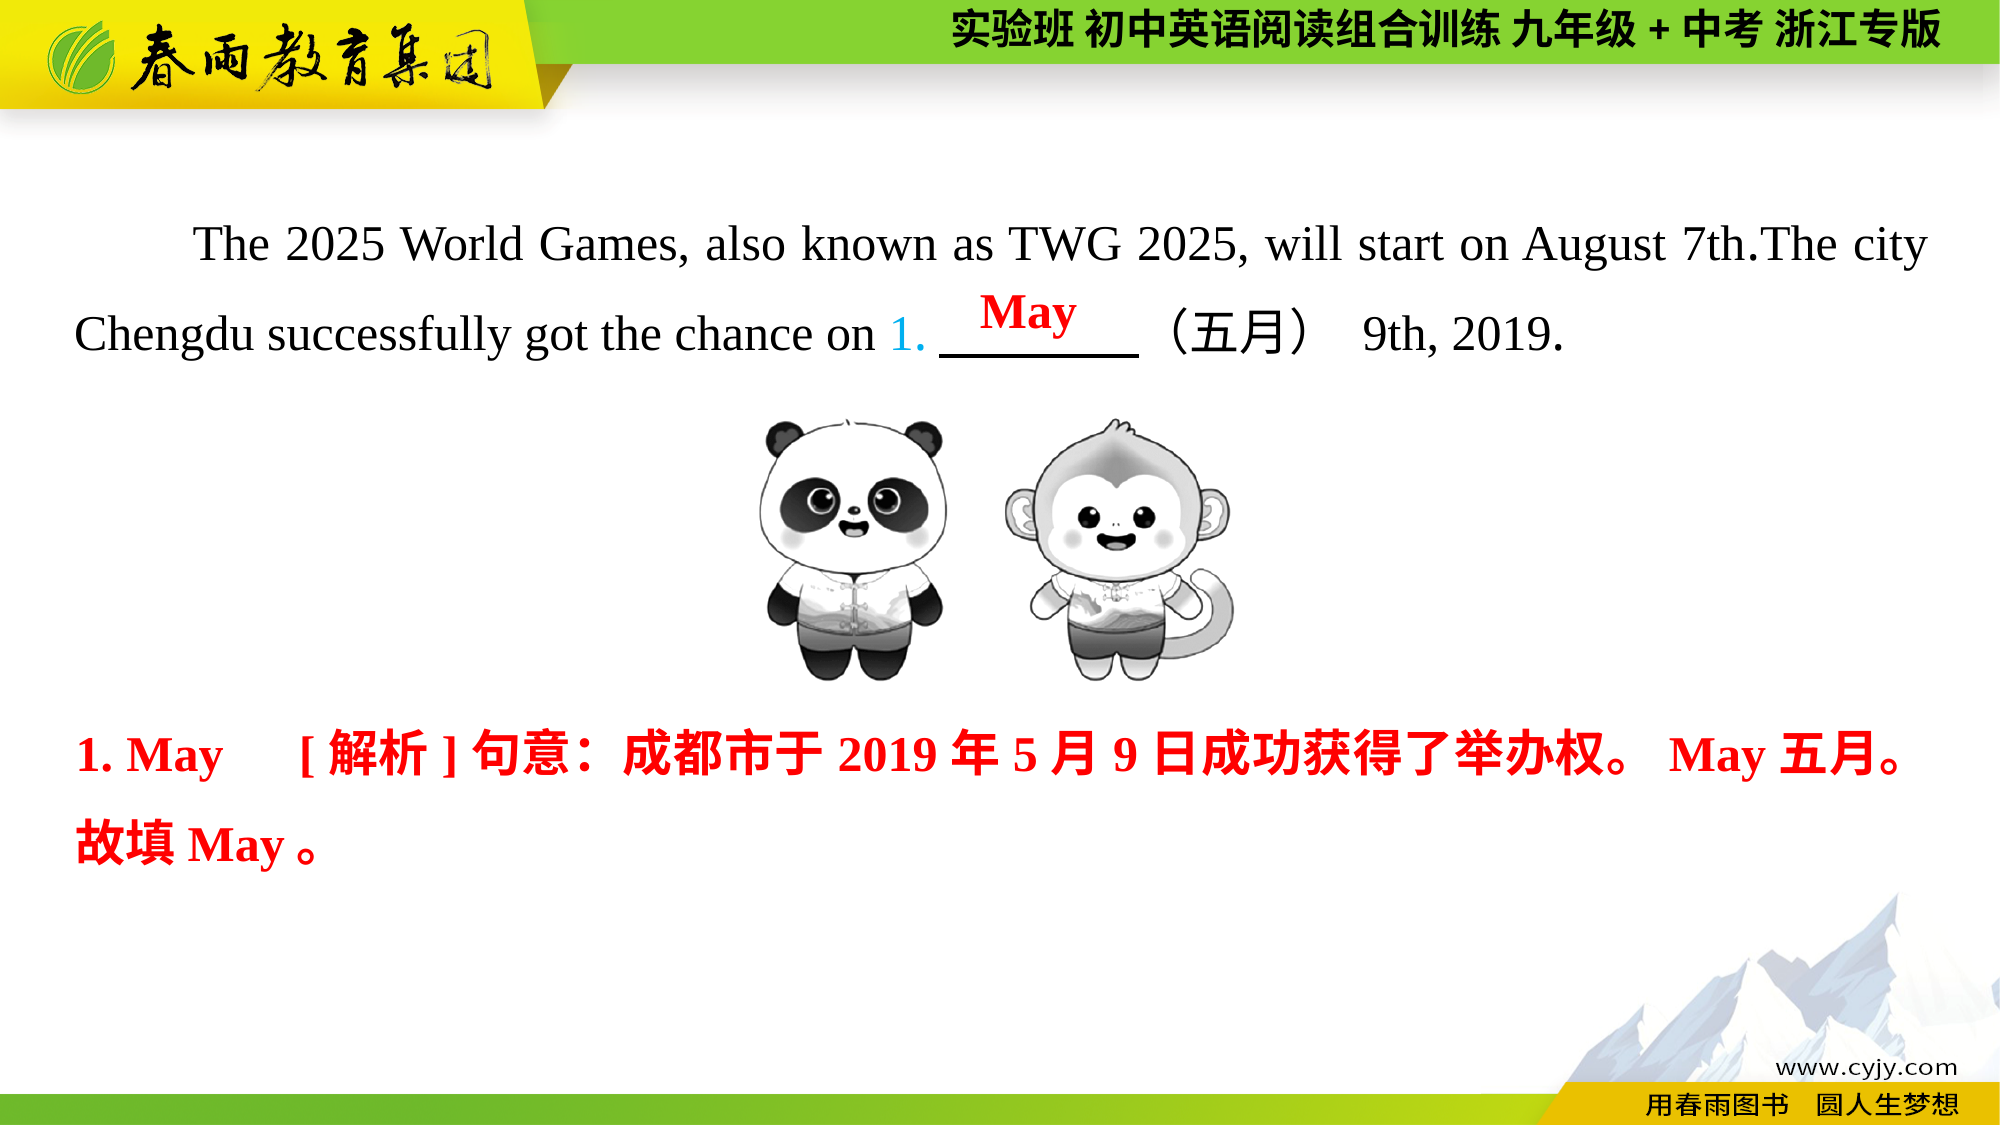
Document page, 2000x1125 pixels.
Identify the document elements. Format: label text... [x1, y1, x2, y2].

text_box 1. May [解析]句意：成都市于2019年5月9日成功获得了举办权。May五月。故填May。 [60, 684, 1945, 880]
list The 2025 World Games, also known as TWG 2025, will start on August 7th.The city Chengdu successfully got the chance on 1. （五月） 9th, 2019. [59, 173, 1944, 359]
text_box May [965, 270, 1093, 346]
picture [0, 0, 2000, 1125]
